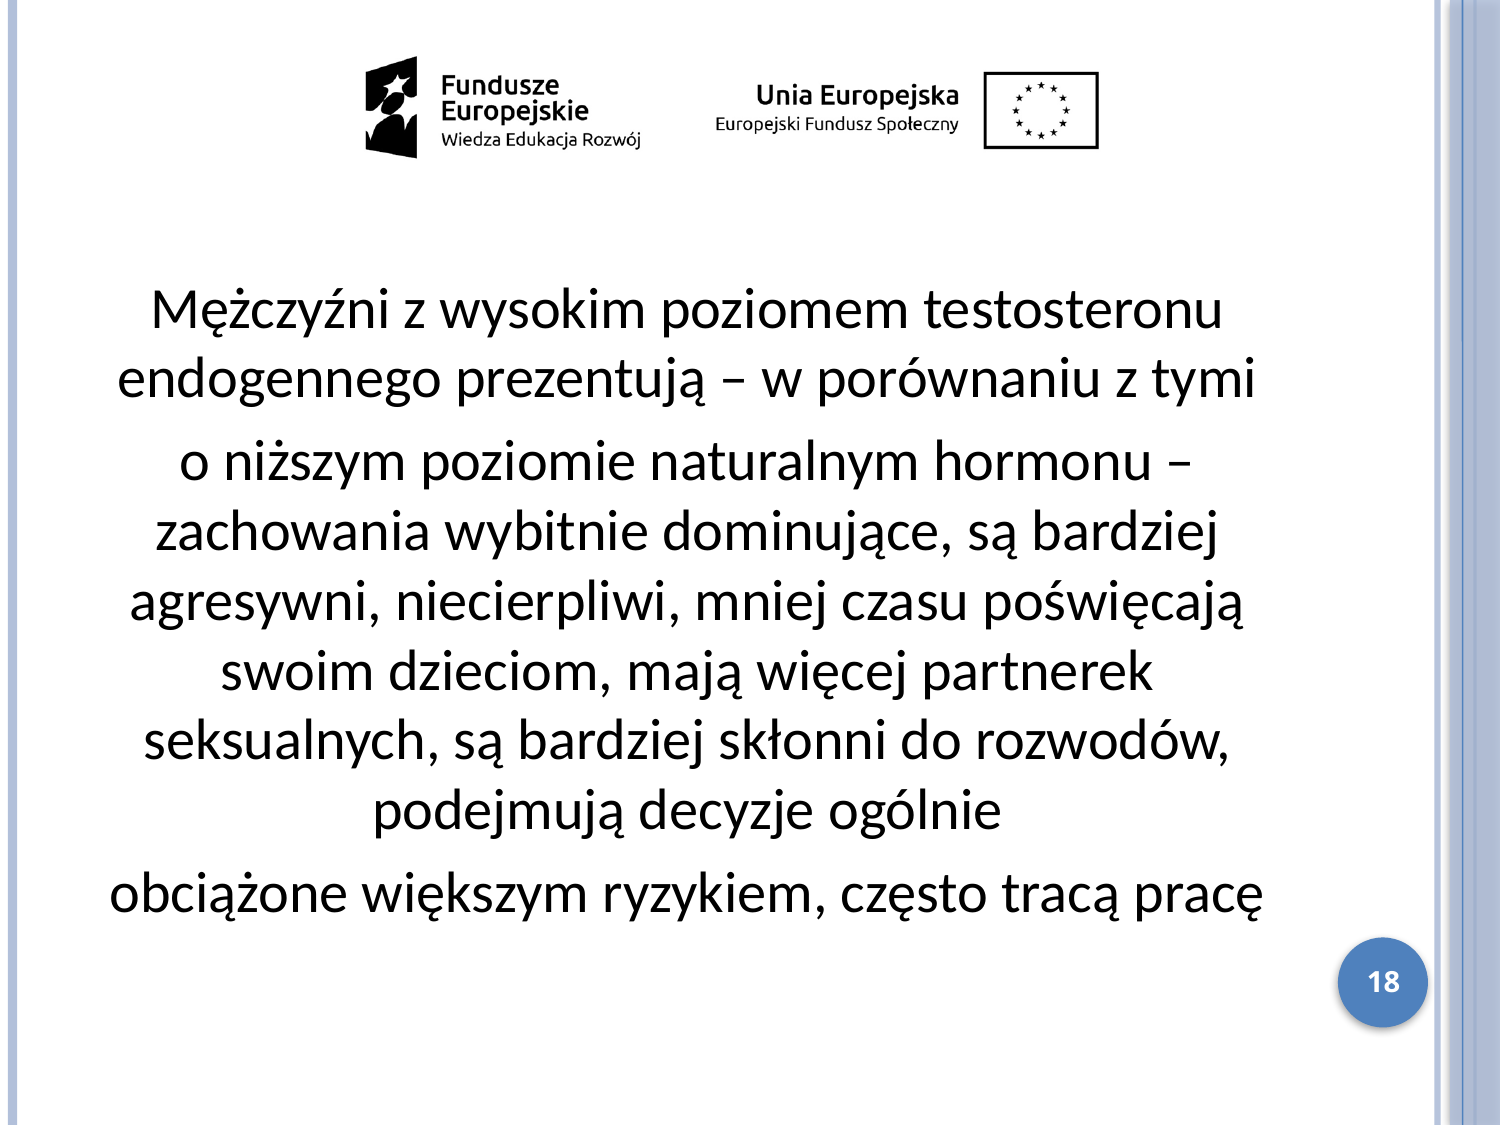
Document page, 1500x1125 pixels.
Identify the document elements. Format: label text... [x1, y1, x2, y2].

list Mężczyźni z wysokim poziomem testosteronu endogennego prezentują – w porównaniu z tymi o niższym poziomie naturalnym hormonu – zachowania wybitnie dominujące, są bardziej agresywni, niecierpliwi, mniej czasu poświęcają swoim dzieciom, mają więcej partnerek seksualnych, są bardziej skłonni do rozwodów, podejmują decyzje ogólnie obciążone większym ryzykiem, często tracą pracę [75, 262, 1300, 1062]
slide_number 18 [1333, 940, 1434, 1027]
picture [340, 30, 1124, 184]
